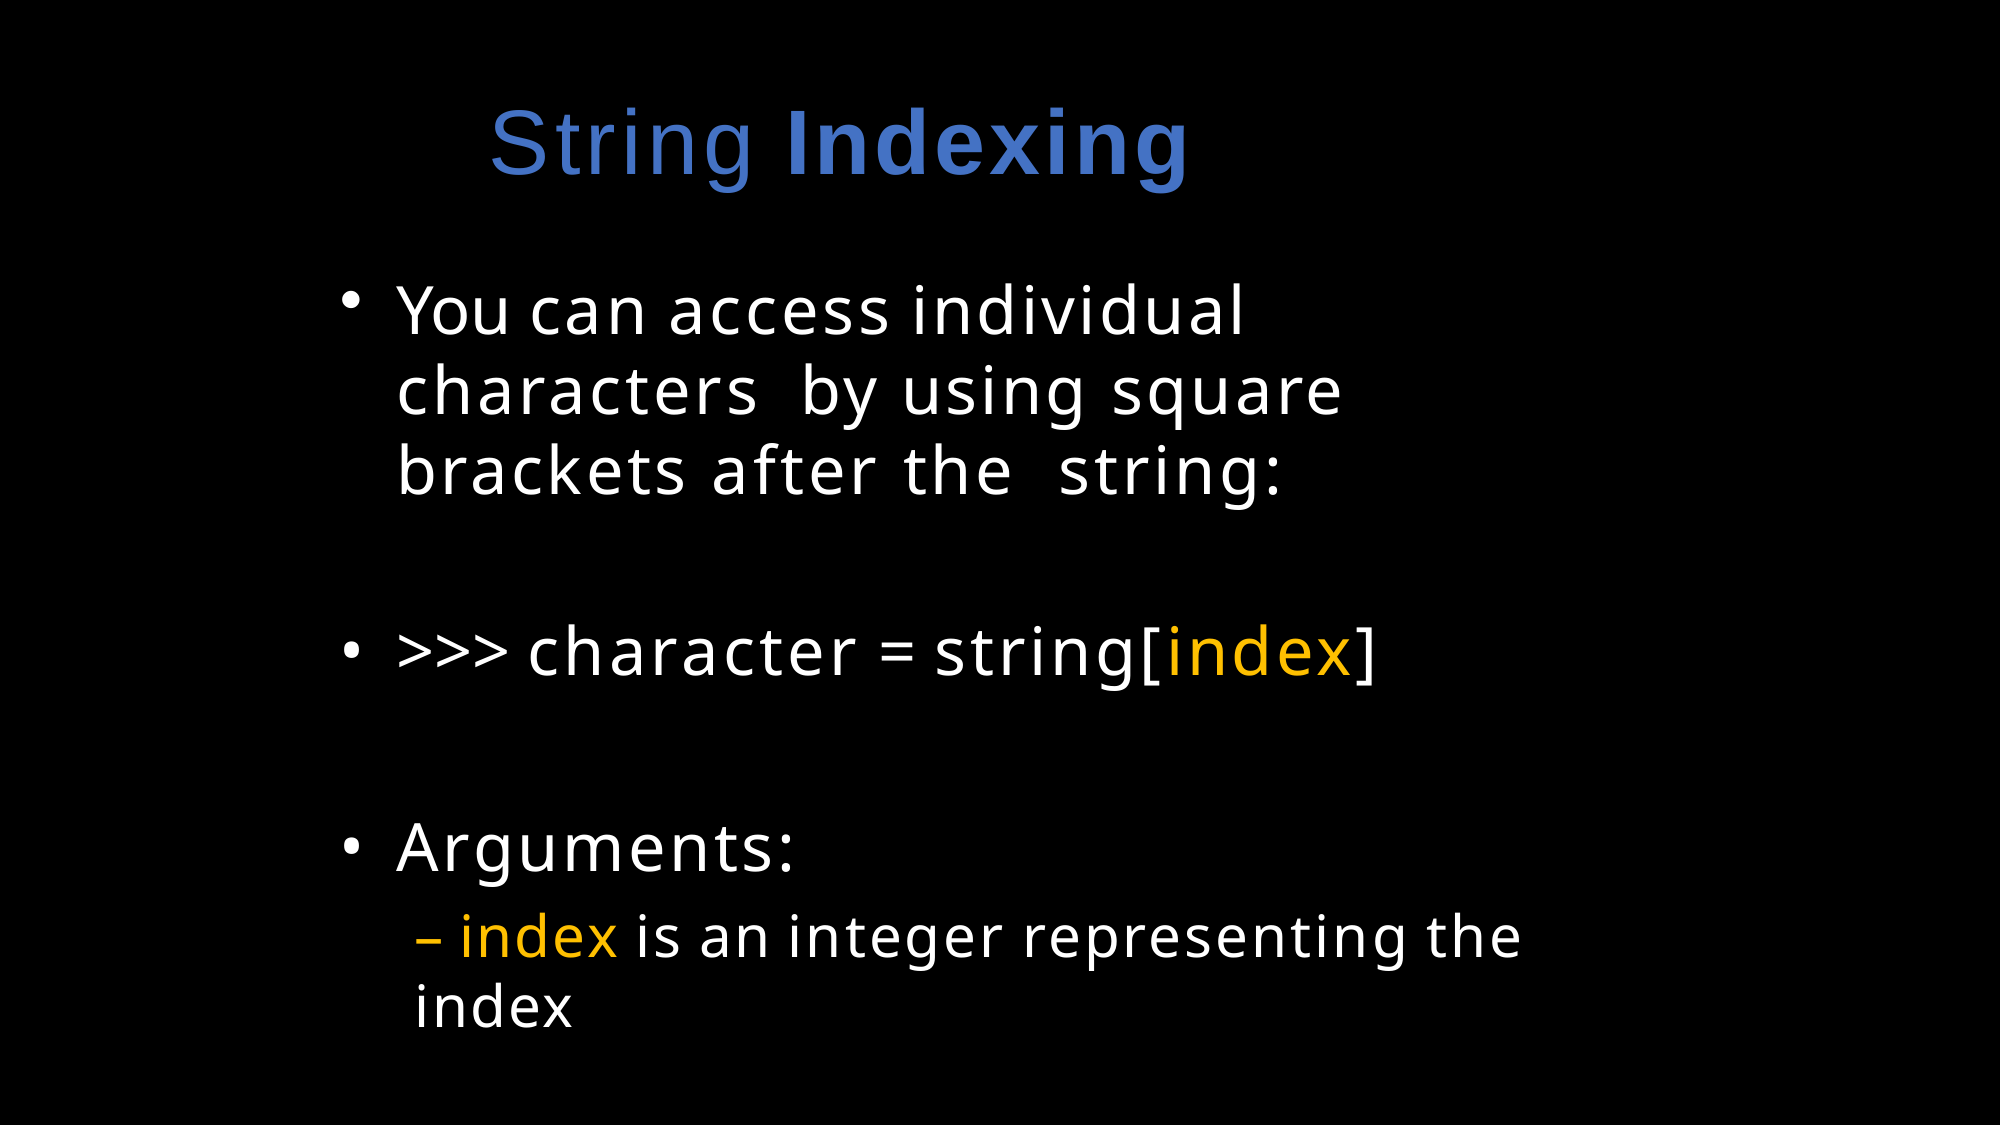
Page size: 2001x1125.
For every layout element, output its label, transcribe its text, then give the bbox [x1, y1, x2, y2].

text_box You can access individual characters by using square brackets after the string: >>> character = string[index] Arguments: – index is an integer representing the index [337, 265, 1626, 1039]
title String Indexing [486, 41, 1340, 232]
